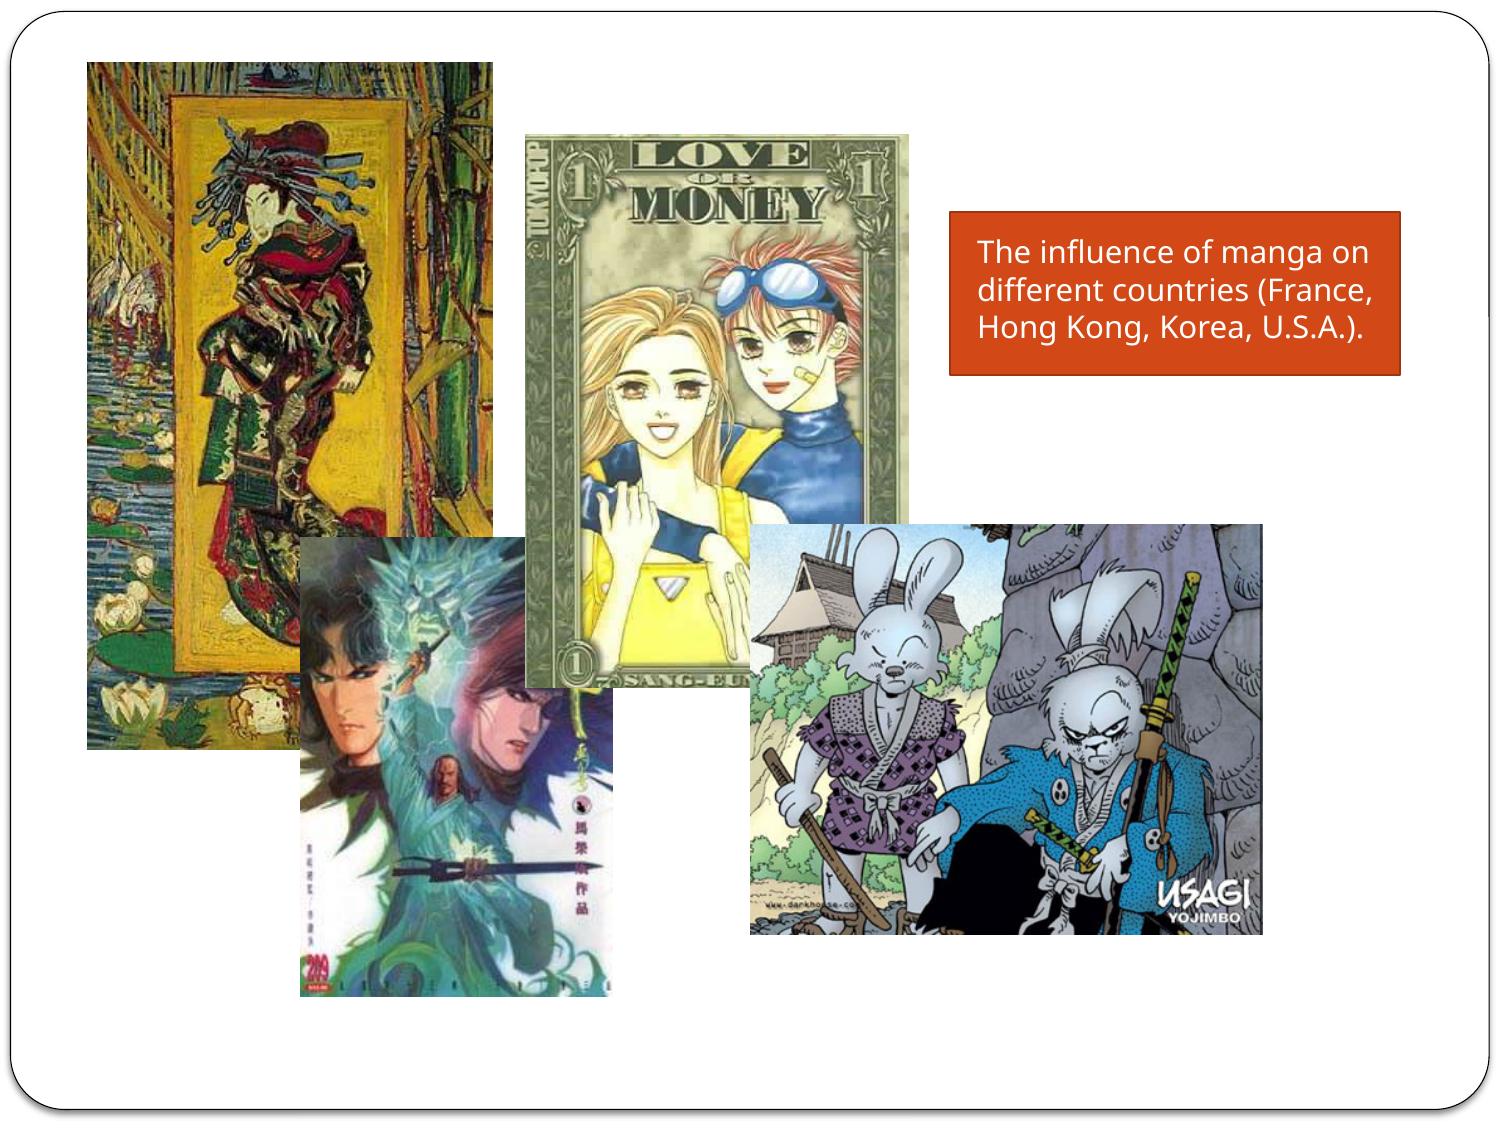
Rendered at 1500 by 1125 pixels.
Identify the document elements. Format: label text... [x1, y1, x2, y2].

text_box The influence of manga on different countries (France, Hong Kong, Korea, U.S.A.). [962, 224, 1413, 352]
text_box [949, 211, 1401, 376]
picture [87, 62, 1263, 998]
